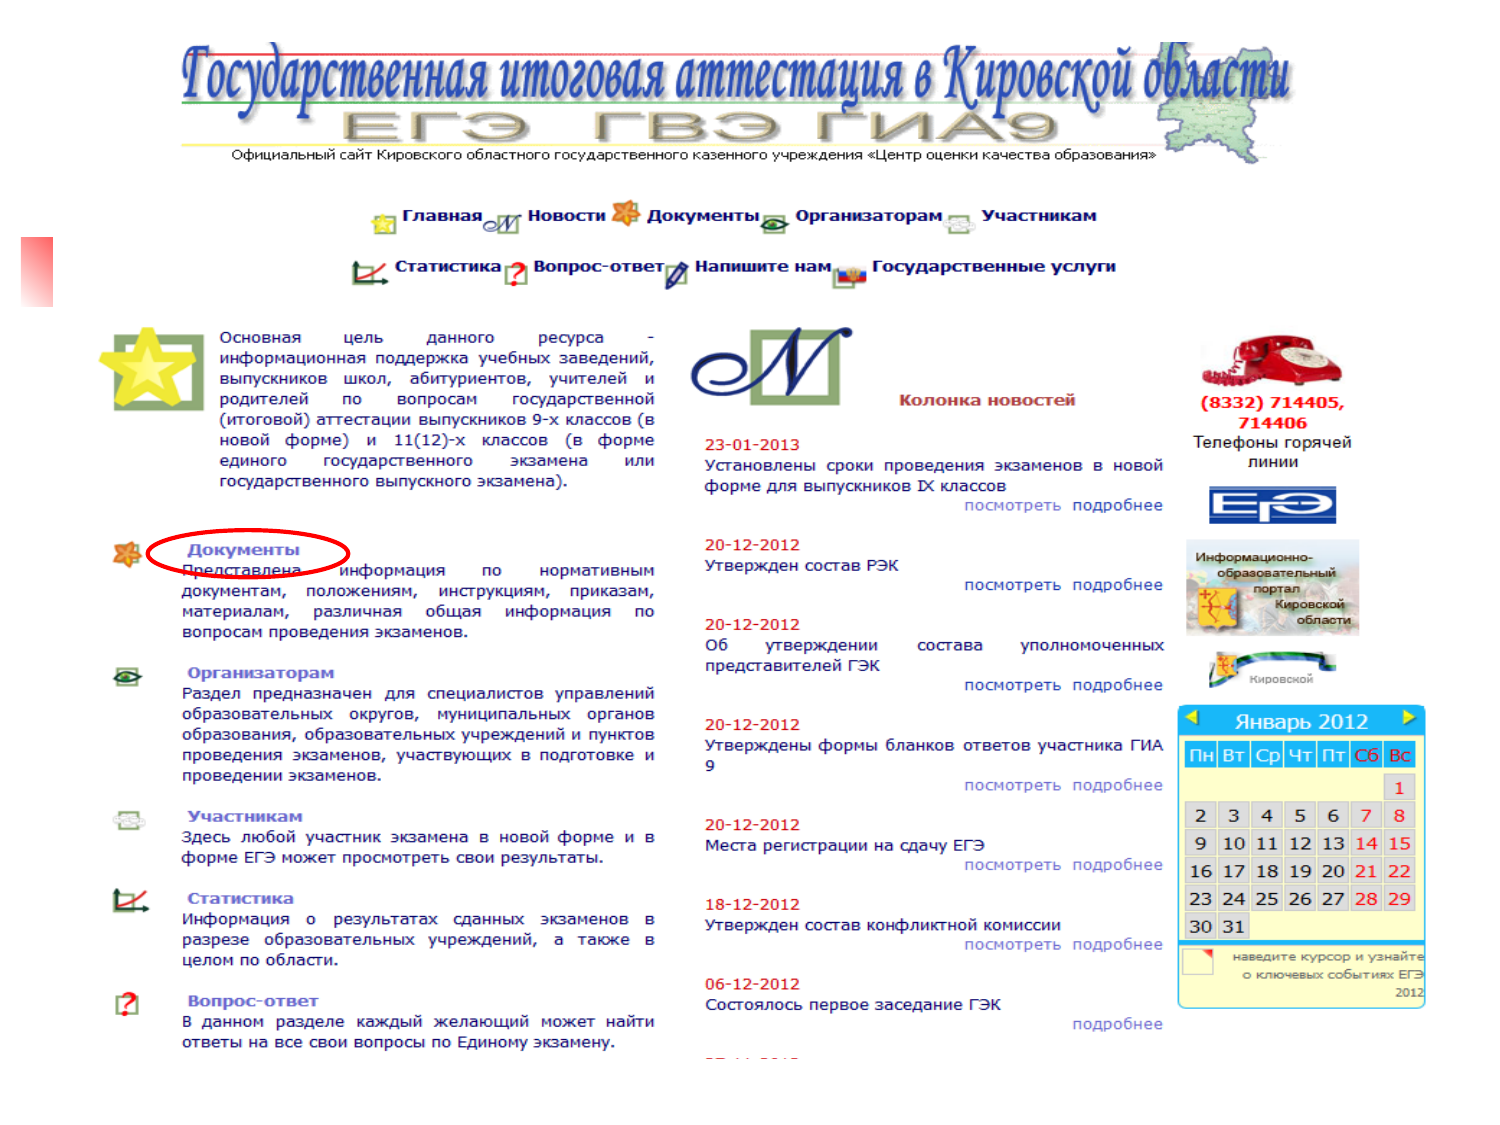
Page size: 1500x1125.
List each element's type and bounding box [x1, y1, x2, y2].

picture [52, 42, 1448, 1059]
